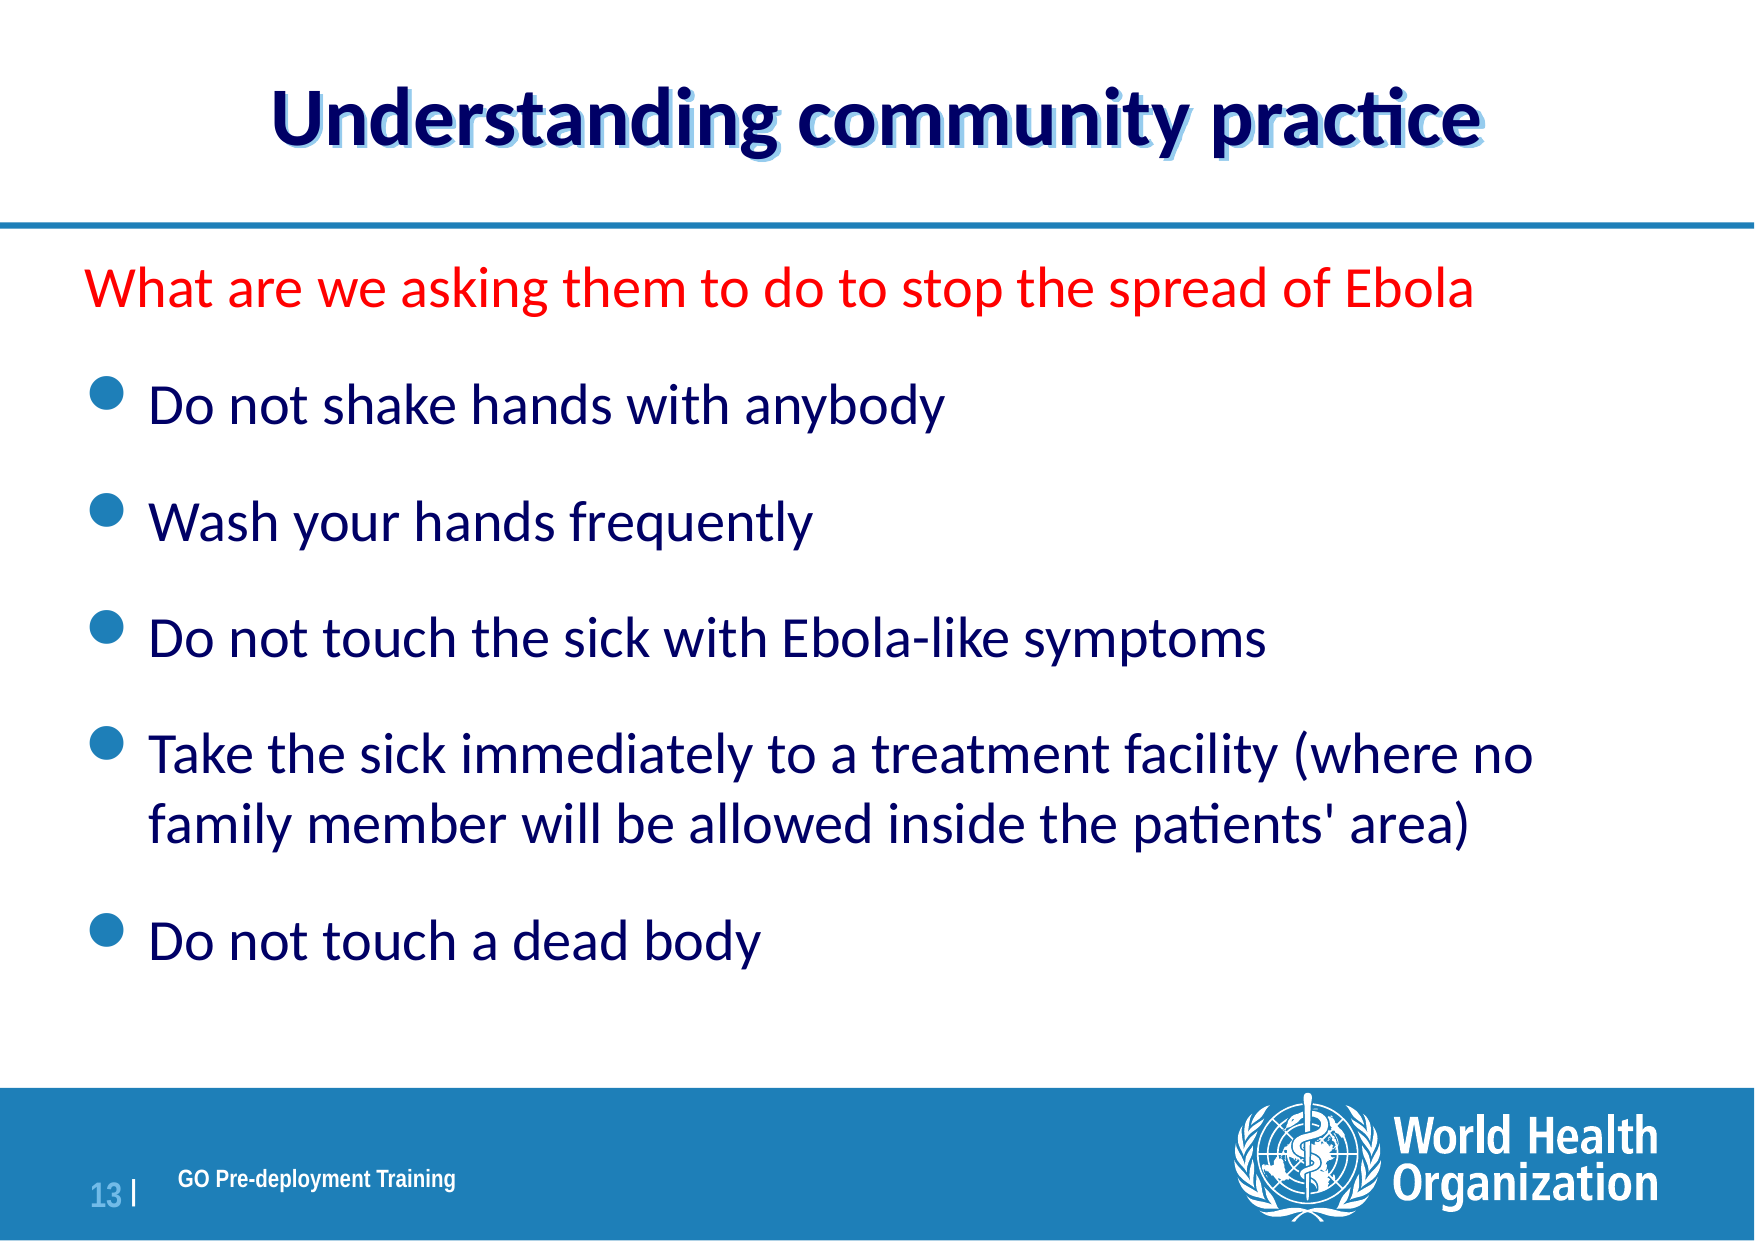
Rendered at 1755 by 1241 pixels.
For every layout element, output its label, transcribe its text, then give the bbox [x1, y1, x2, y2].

title Understanding community practice [0, 0, 1755, 224]
list What are we asking them to do to stop the spread of Ebola Do not shake hands with anybody Wash your hands frequently Do not touch the sick with Ebola-like symptoms Take the sick immediately to a treatment facility (where no family member will be allowed inside the patients' area) Do not touch a dead body [84, 249, 1676, 1084]
